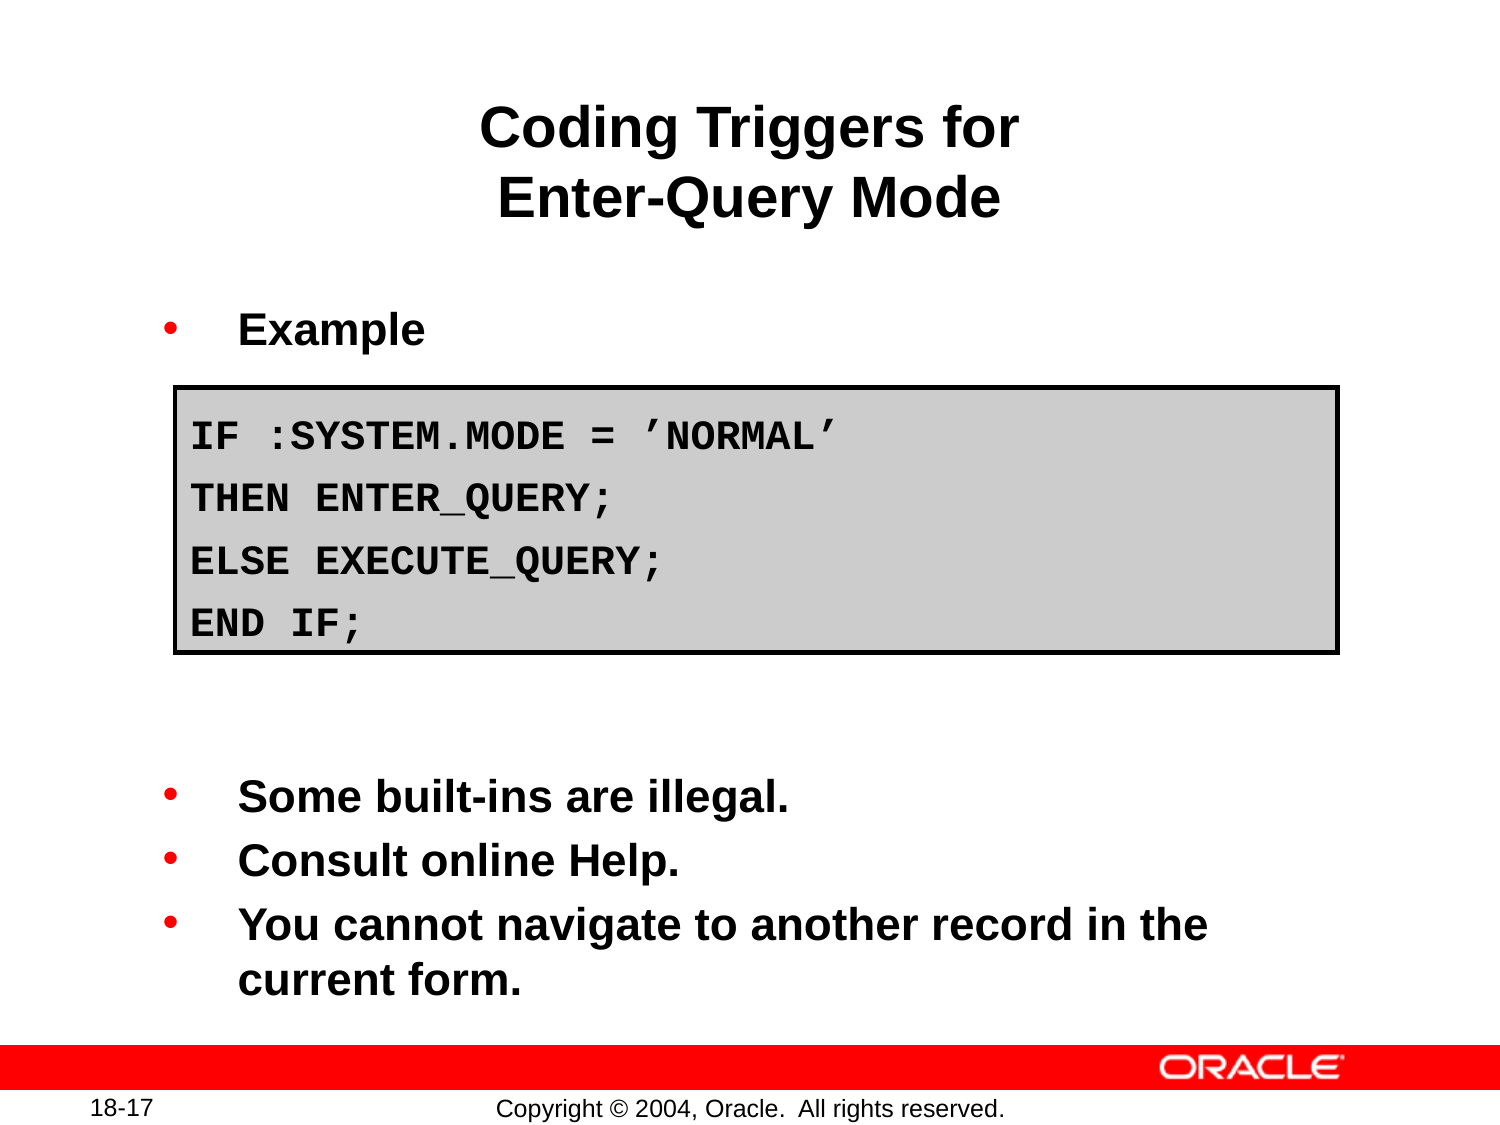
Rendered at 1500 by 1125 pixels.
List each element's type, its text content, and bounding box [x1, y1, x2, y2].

title Coding Triggers for Enter-Query Mode [149, 87, 1351, 232]
text_box IF :SYSTEM.MODE = ’NORMAL’ THEN ENTER_QUERY; ELSE EXECUTE_QUERY; END IF; [174, 387, 1338, 653]
list Example Some built-ins are illegal. Consult online Help. You cannot navigate to another record in the current form. [141, 297, 1351, 940]
